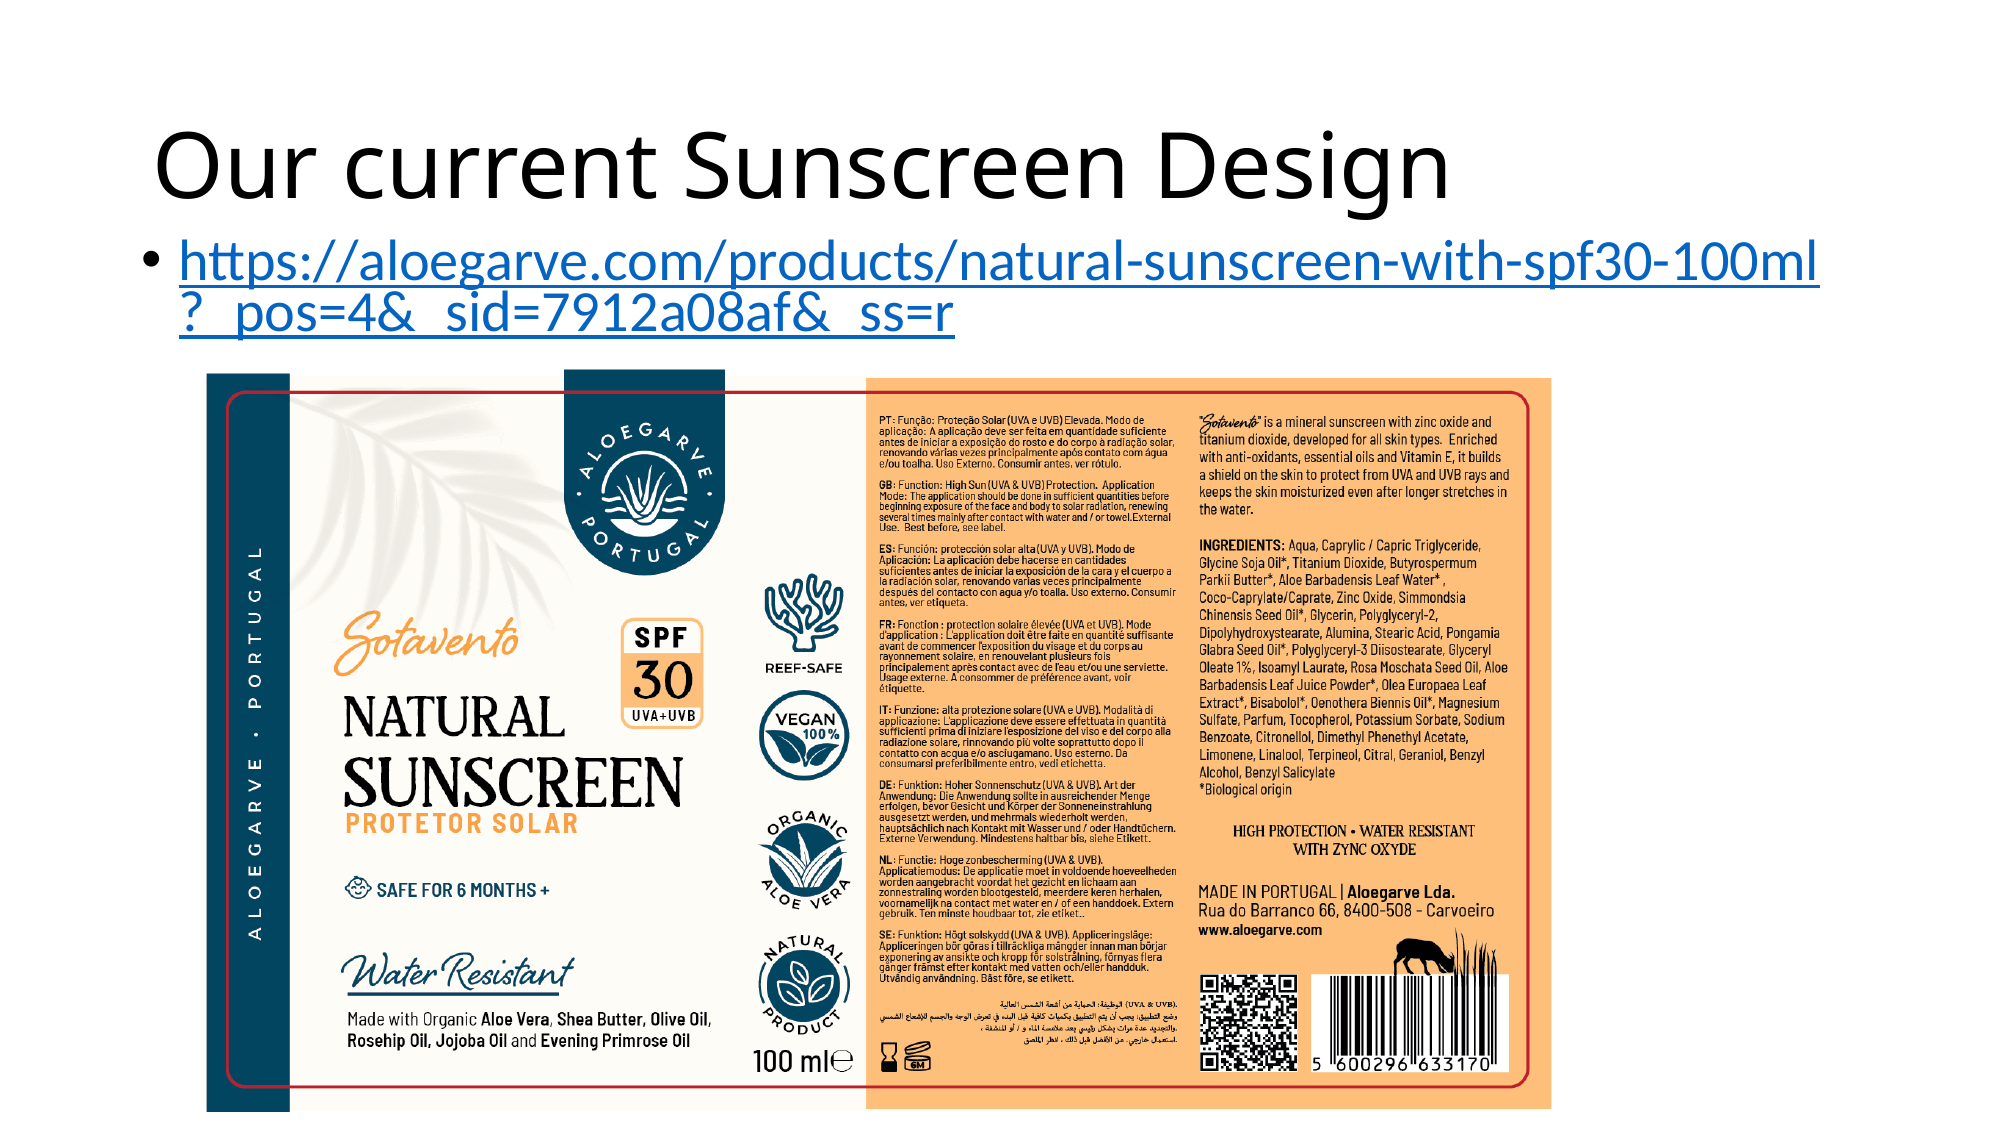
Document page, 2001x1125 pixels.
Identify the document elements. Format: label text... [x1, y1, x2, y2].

picture [182, 356, 1568, 1125]
list https://aloegarve.com/products/natural-sunscreen-with-spf30-100ml?_pos=4&_sid=7912a08af&_ss=r [125, 223, 1851, 937]
title Our current Sunscreen Design [137, 59, 1863, 278]
